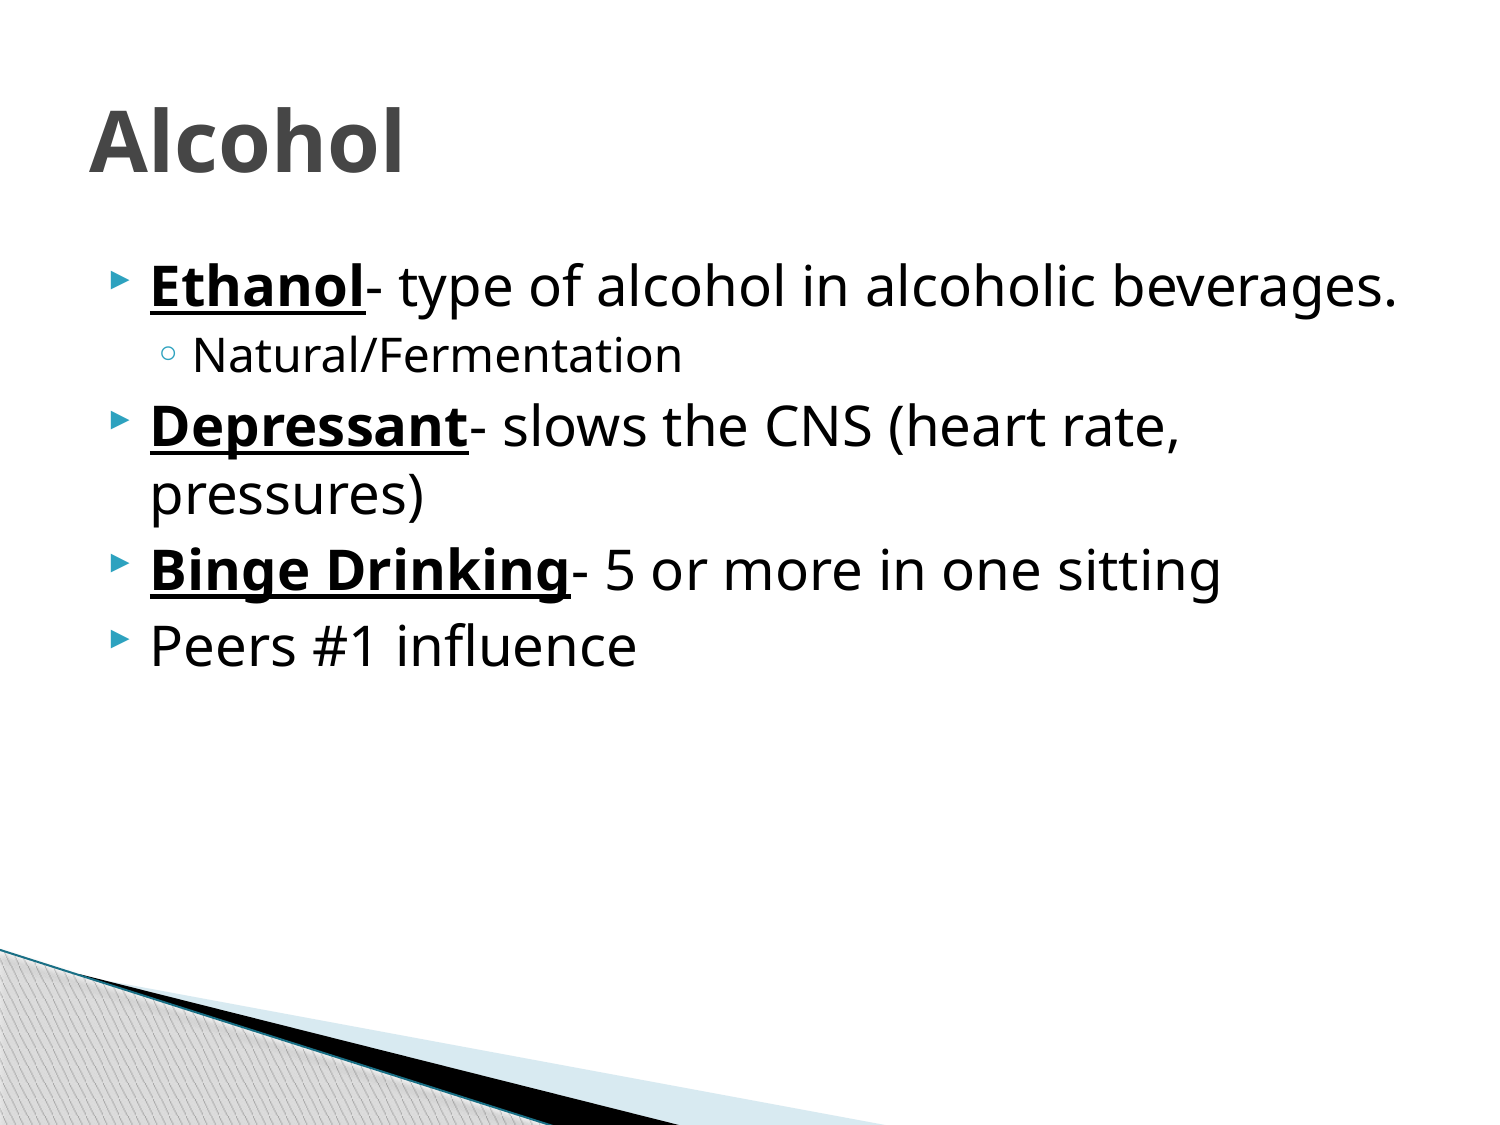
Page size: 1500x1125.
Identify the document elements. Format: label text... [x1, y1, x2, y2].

title Alcohol [75, 45, 1425, 233]
list Ethanol- type of alcohol in alcoholic beverages. Natural/Fermentation Depressant- slows the CNS (heart rate, pressures) Binge Drinking- 5 or more in one sitting Peers #1 influence [75, 243, 1425, 986]
